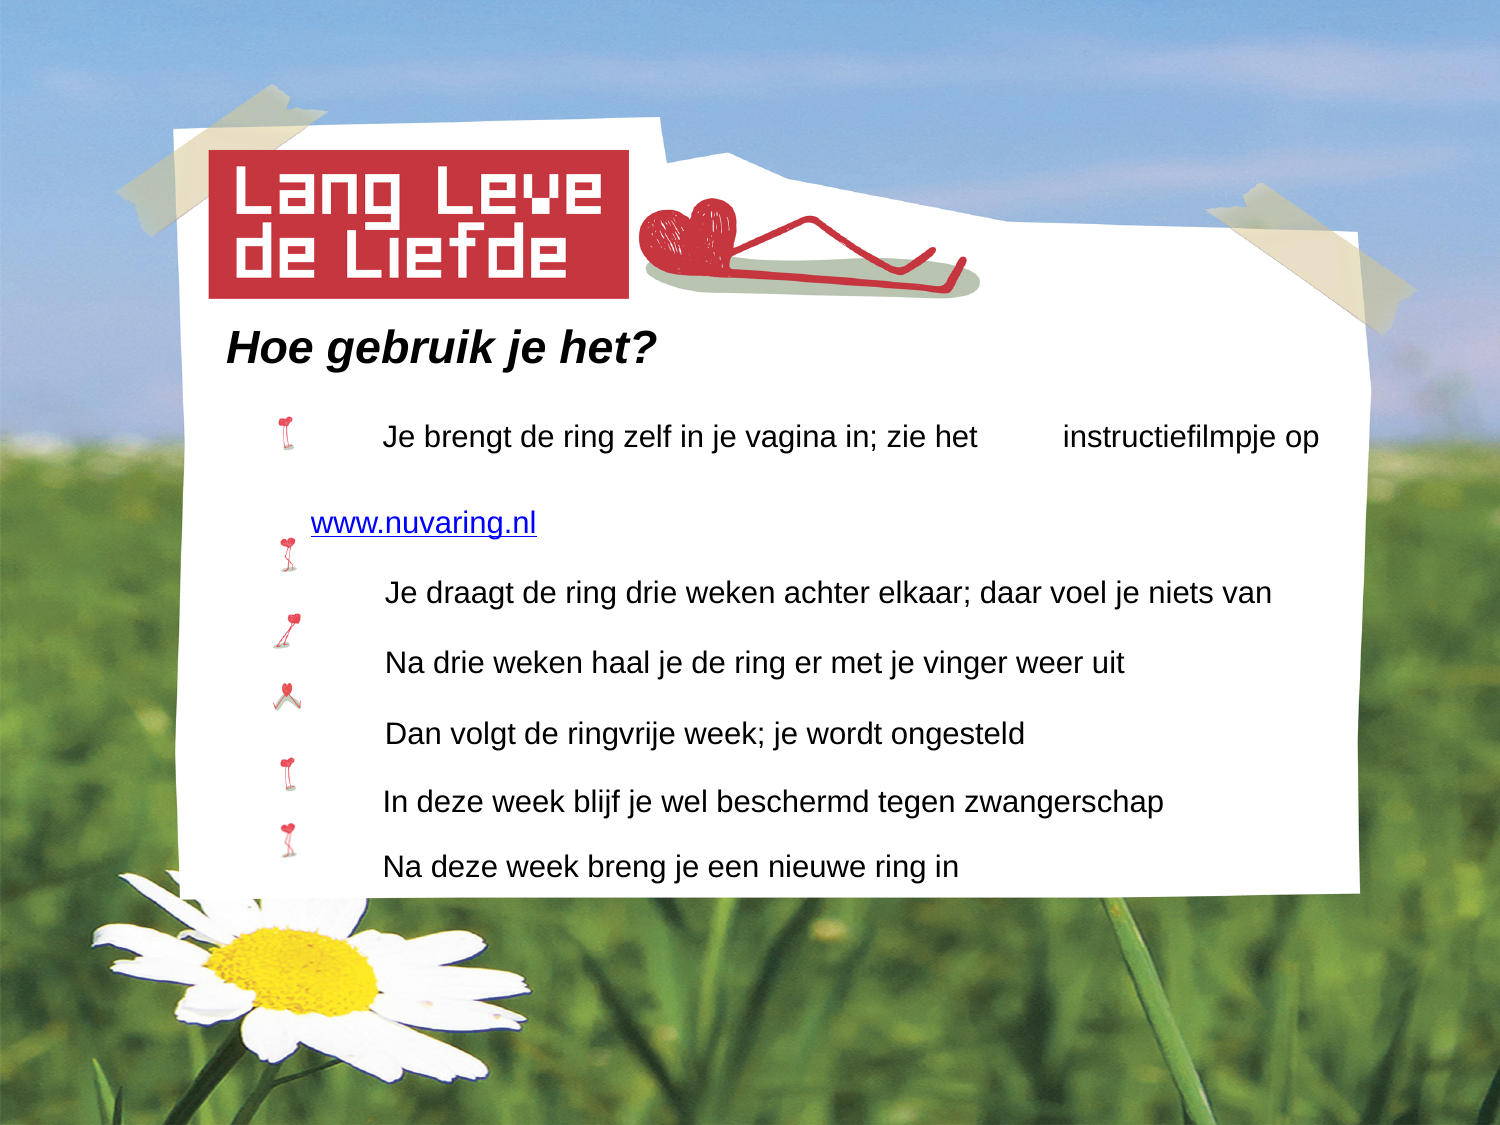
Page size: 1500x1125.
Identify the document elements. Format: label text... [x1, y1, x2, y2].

list Hoe gebruik je het? Je brengt de ring zelf in je vagina in; zie het instructiefilmpje op www.nuvaring.nl Je draagt de ring drie weken achter elkaar; daar voel je niets van Na drie weken haal je de ring er met je vinger weer uit Dan volgt de ringvrije week; je wordt ongesteld In deze week blijf je wel beschermd tegen zwangerschap Na deze week breng je een nieuwe ring in [210, 309, 1341, 894]
picture [0, 0, 1500, 1125]
